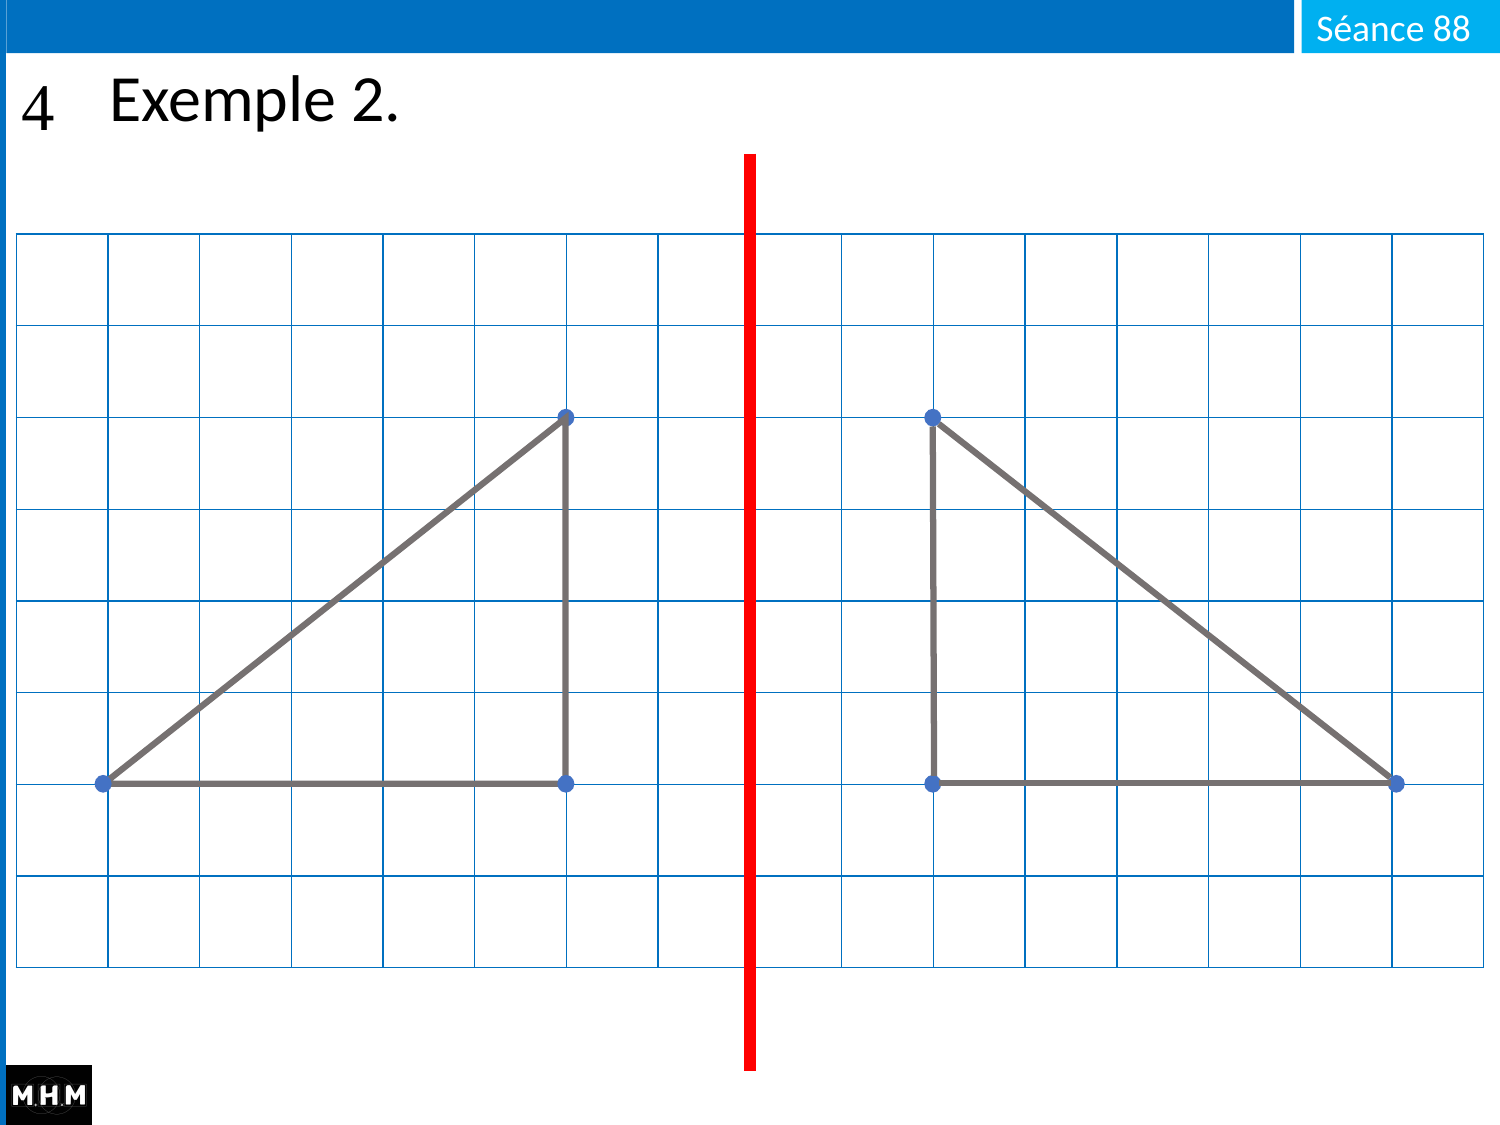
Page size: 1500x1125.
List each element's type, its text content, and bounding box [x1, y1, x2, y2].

table_cell [200, 418, 291, 509]
table_cell [567, 602, 657, 692]
table_cell [200, 785, 291, 875]
table_header [1301, 235, 1391, 325]
table_header [200, 235, 291, 325]
table_cell [842, 510, 930, 600]
table_cell [756, 418, 841, 509]
table_cell [1026, 418, 1116, 423]
table_cell [659, 785, 744, 875]
text_box [923, 774, 942, 794]
table_header [756, 235, 841, 325]
table_cell [17, 602, 107, 692]
table_cell [659, 602, 744, 692]
text_box [923, 407, 943, 427]
table_cell [109, 785, 199, 875]
table_cell [109, 693, 199, 776]
table_header [842, 235, 933, 325]
table_header [659, 235, 744, 325]
table_cell [567, 693, 657, 784]
table_cell [109, 602, 199, 692]
table_cell [1393, 693, 1483, 784]
table_cell [1393, 418, 1483, 509]
table_cell [934, 326, 1024, 417]
table_cell [1026, 877, 1116, 967]
table_cell [842, 326, 933, 417]
table_cell [942, 418, 1024, 423]
table_cell [1301, 877, 1391, 967]
table_cell [200, 693, 215, 705]
table_cell [1301, 326, 1391, 417]
table_cell [384, 418, 474, 509]
text_box [110, 416, 567, 785]
table_header [934, 235, 1024, 325]
table_cell [1118, 418, 1208, 423]
table_cell [1301, 786, 1391, 875]
table_cell [659, 510, 744, 600]
table_cell [384, 877, 474, 967]
table_cell [109, 418, 199, 509]
table_cell [200, 602, 291, 692]
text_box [938, 423, 1391, 778]
table_cell [842, 418, 929, 509]
table_cell [475, 877, 566, 967]
table_cell [109, 326, 199, 417]
text_box [556, 407, 576, 428]
table_cell [567, 785, 657, 875]
table_cell [756, 785, 841, 875]
table_cell [17, 877, 107, 967]
table_cell [934, 877, 1024, 967]
table_header [17, 235, 107, 325]
table_cell [1118, 877, 1208, 967]
table_cell [567, 510, 657, 600]
table_cell [200, 326, 291, 417]
table_cell [842, 693, 930, 784]
table_cell [17, 510, 107, 600]
table_cell [292, 326, 382, 417]
table_cell [1118, 326, 1208, 417]
table_cell [1393, 510, 1483, 600]
table_cell [292, 785, 382, 875]
table_header [475, 235, 566, 325]
table_cell [756, 693, 841, 784]
table_cell [756, 877, 841, 967]
table_cell [1209, 418, 1300, 423]
table_cell [292, 418, 382, 509]
table_cell [1393, 602, 1483, 692]
table_cell [109, 877, 199, 967]
table_cell [200, 510, 291, 600]
table_cell [475, 785, 566, 875]
table_cell [475, 418, 557, 487]
picture [6, 1065, 92, 1125]
table_cell [109, 510, 199, 600]
table_cell [200, 877, 291, 967]
table_header [1118, 235, 1208, 325]
table_cell [1301, 418, 1391, 423]
title Exemple 2. [94, 57, 1389, 144]
table_header [567, 235, 657, 325]
table_cell [842, 877, 933, 967]
table_cell [292, 877, 382, 967]
table_header [1393, 235, 1483, 325]
table_cell [567, 877, 657, 967]
table_cell [292, 510, 382, 600]
table_cell [842, 602, 930, 692]
table_cell [17, 326, 107, 417]
table_cell [1026, 786, 1116, 875]
table_cell [1393, 785, 1483, 875]
table_cell [17, 785, 107, 875]
table_cell [1209, 877, 1300, 967]
table_cell [756, 602, 841, 692]
table_header [1026, 235, 1116, 325]
table_cell [292, 602, 330, 632]
table_cell [842, 785, 933, 875]
table_cell [567, 418, 657, 509]
table_cell [756, 326, 841, 417]
table_cell [1209, 326, 1300, 417]
table_header [384, 235, 474, 325]
table_cell [17, 693, 107, 784]
table_header [109, 235, 199, 325]
table_cell [567, 326, 657, 417]
table_header [1209, 235, 1300, 325]
table_cell [475, 326, 566, 417]
table_cell [17, 418, 107, 509]
table_cell [384, 785, 474, 875]
table_cell [659, 418, 744, 509]
table_cell [1118, 786, 1208, 875]
table_cell [934, 786, 1024, 875]
text_box [1387, 773, 1406, 794]
table_cell [756, 510, 841, 600]
table_cell [1209, 786, 1300, 875]
table_cell [1393, 877, 1483, 967]
text_box [93, 773, 113, 794]
table_cell [1393, 326, 1483, 417]
text_box [556, 773, 576, 794]
table_cell [659, 693, 744, 784]
table_cell [659, 877, 744, 967]
table_header [292, 235, 382, 325]
table_cell [659, 326, 744, 417]
table_cell [1026, 326, 1116, 417]
table_cell [384, 326, 474, 417]
table_cell [384, 510, 446, 559]
